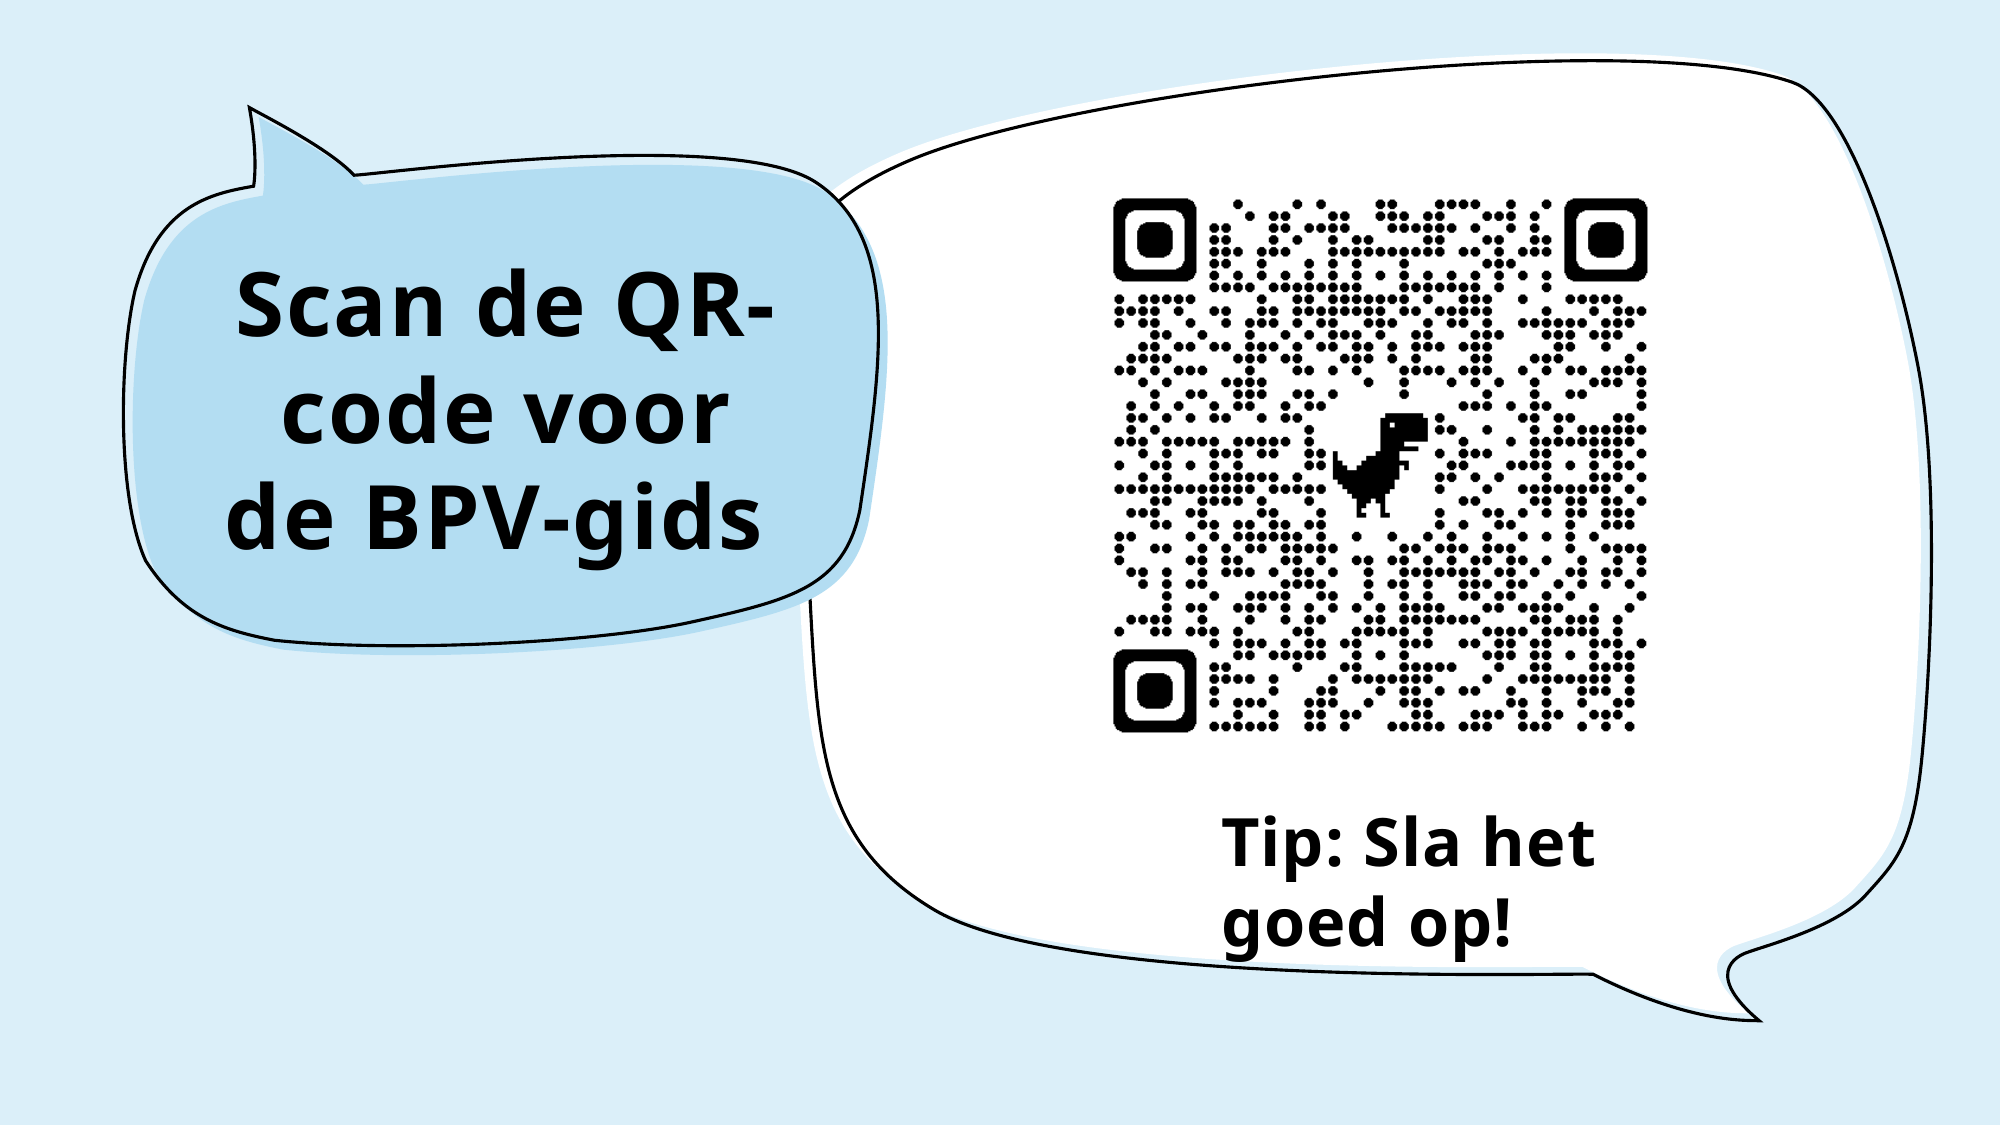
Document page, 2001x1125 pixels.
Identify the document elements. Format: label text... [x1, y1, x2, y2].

text_box [174, 205, 889, 657]
text_box [800, 602, 902, 889]
text_box [831, 53, 1798, 200]
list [1066, 151, 1695, 780]
text_box [0, 0, 2000, 1125]
text_box [810, 60, 1932, 966]
text_box [1281, 970, 1760, 1021]
text_box [122, 105, 880, 647]
text_box Tip: Sla het goed op! [1206, 792, 1739, 970]
